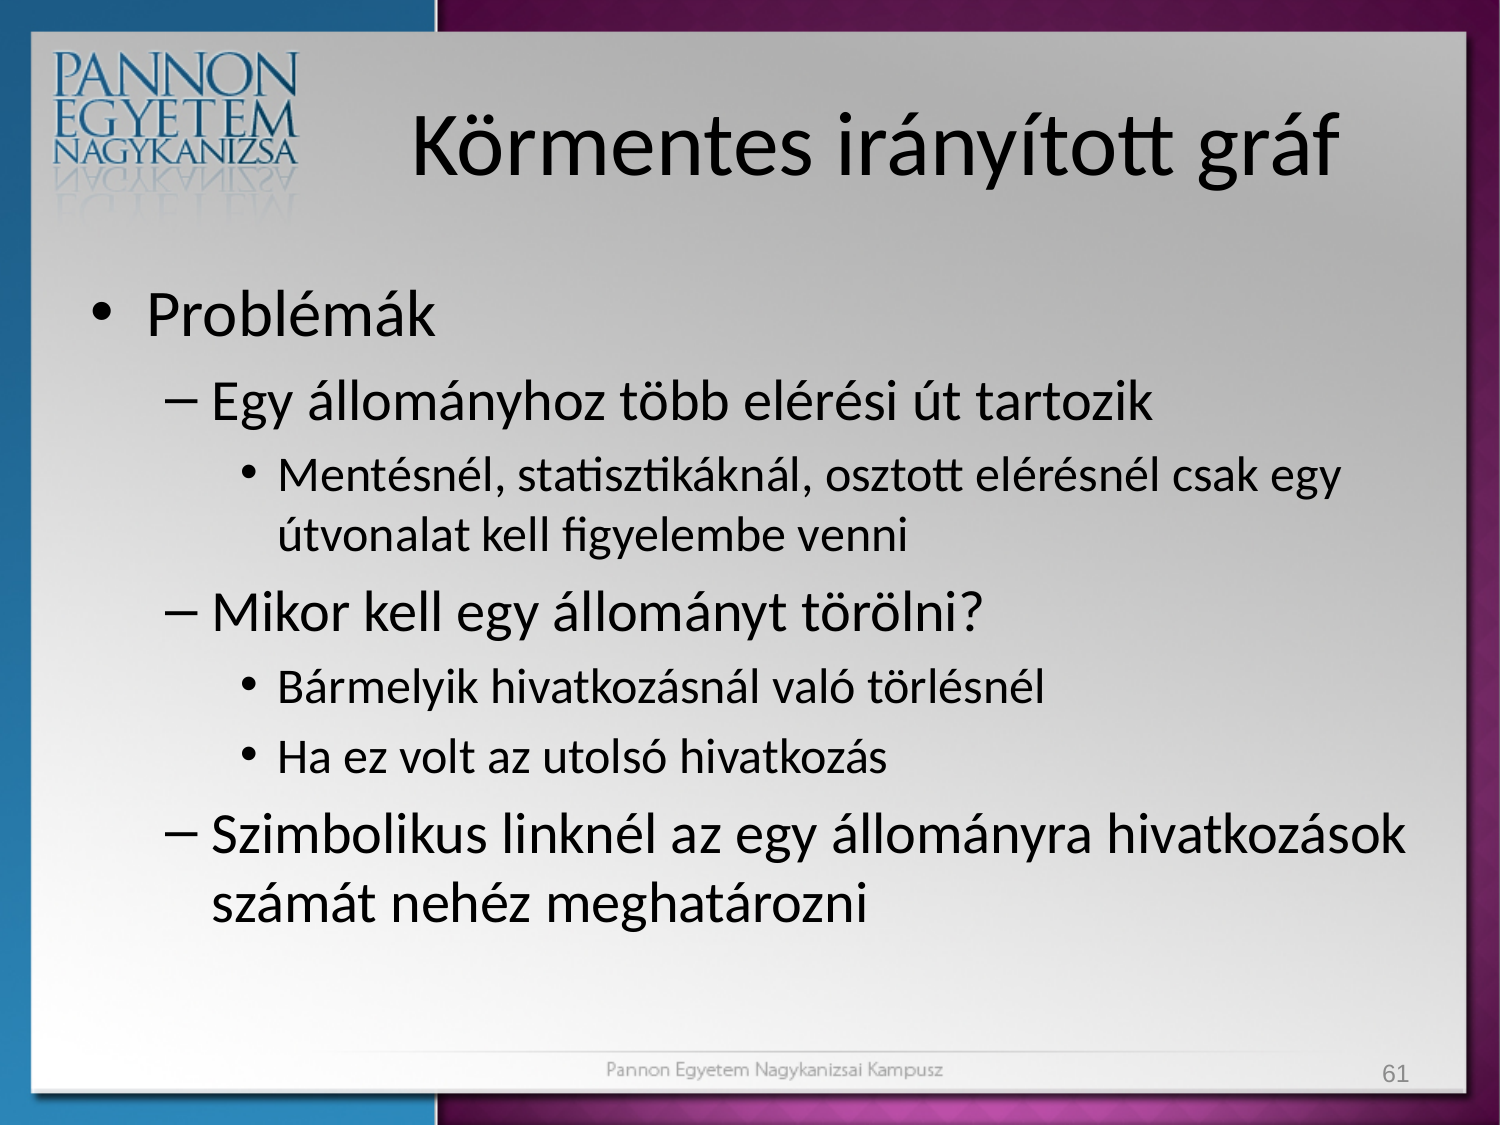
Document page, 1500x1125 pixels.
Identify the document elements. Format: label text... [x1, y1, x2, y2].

slide_number 61 [1074, 1042, 1425, 1103]
title Körmentes irányított gráf [328, 45, 1425, 233]
picture [0, 0, 1500, 1125]
list Problémák Egy állományhoz több elérési út tartozik Mentésnél, statisztikáknál, osztott elérésnél csak egy útvonalat kell figyelembe venni Mikor kell egy állományt törölni? Bármelyik hivatkozásnál való törlésnél Ha ez volt az utolsó hivatkozás Szimbolikus linknél az egy állományra hivatkozások számát nehéz meghatározni [75, 262, 1425, 1038]
